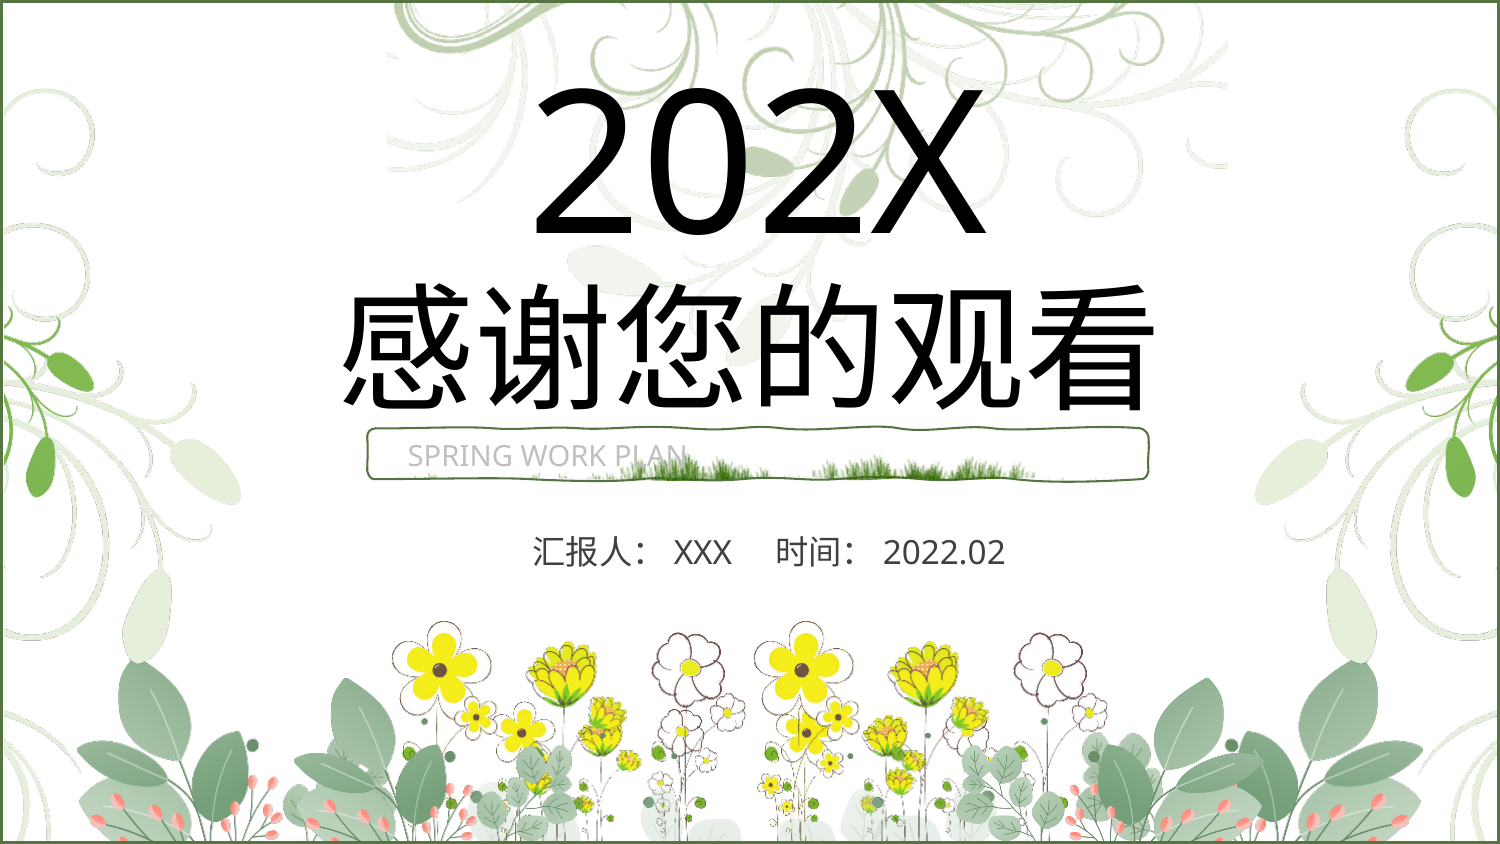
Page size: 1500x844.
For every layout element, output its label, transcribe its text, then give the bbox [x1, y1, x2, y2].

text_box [215, 620, 1350, 844]
picture [1255, 67, 1498, 844]
text_box 汇报人：XXX 时间：2022.02 [990, 531, 1142, 572]
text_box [313, 261, 1186, 480]
picture [624, 0, 990, 261]
picture [4, 67, 241, 844]
text_box 汇报人：XXX 时间：2022.02 [396, 531, 624, 572]
text_box [0, 0, 1500, 844]
text_box 202X [990, 33, 1194, 274]
text_box 202X [321, 33, 624, 261]
picture [624, 480, 990, 603]
